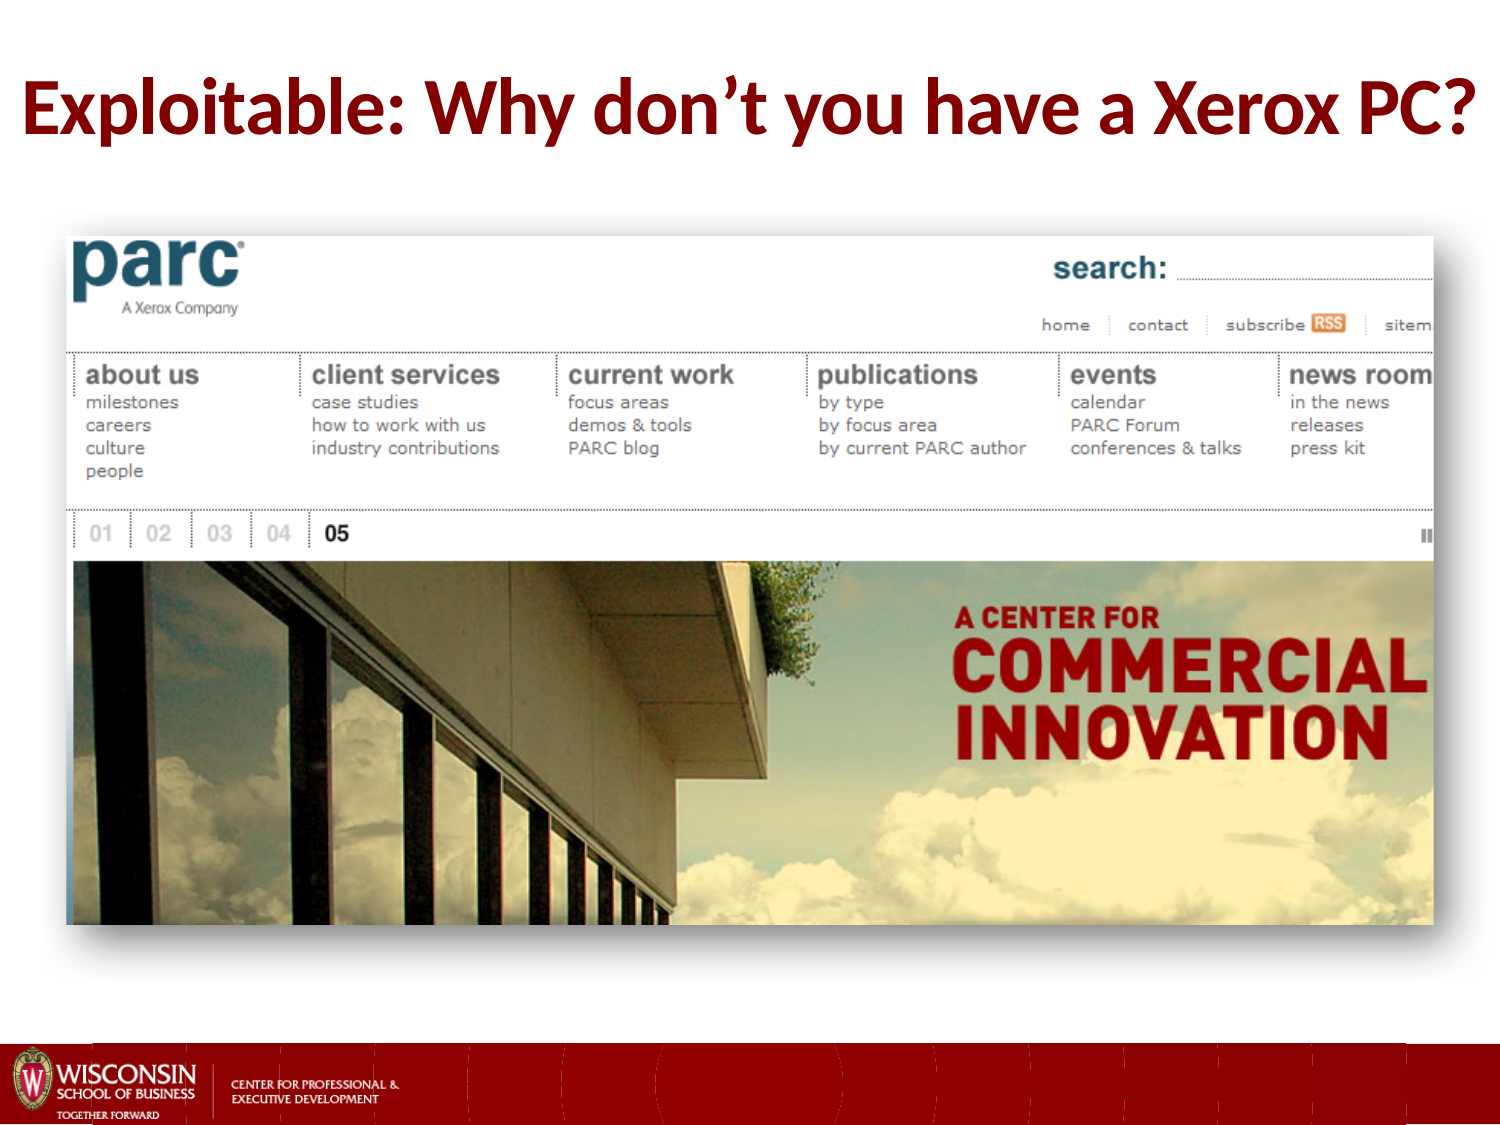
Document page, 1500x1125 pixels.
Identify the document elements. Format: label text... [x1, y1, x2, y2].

picture [65, 235, 1434, 926]
picture [12, 1046, 400, 1120]
title Exploitable: Why don’t you have a Xerox PC? [0, 50, 1500, 175]
